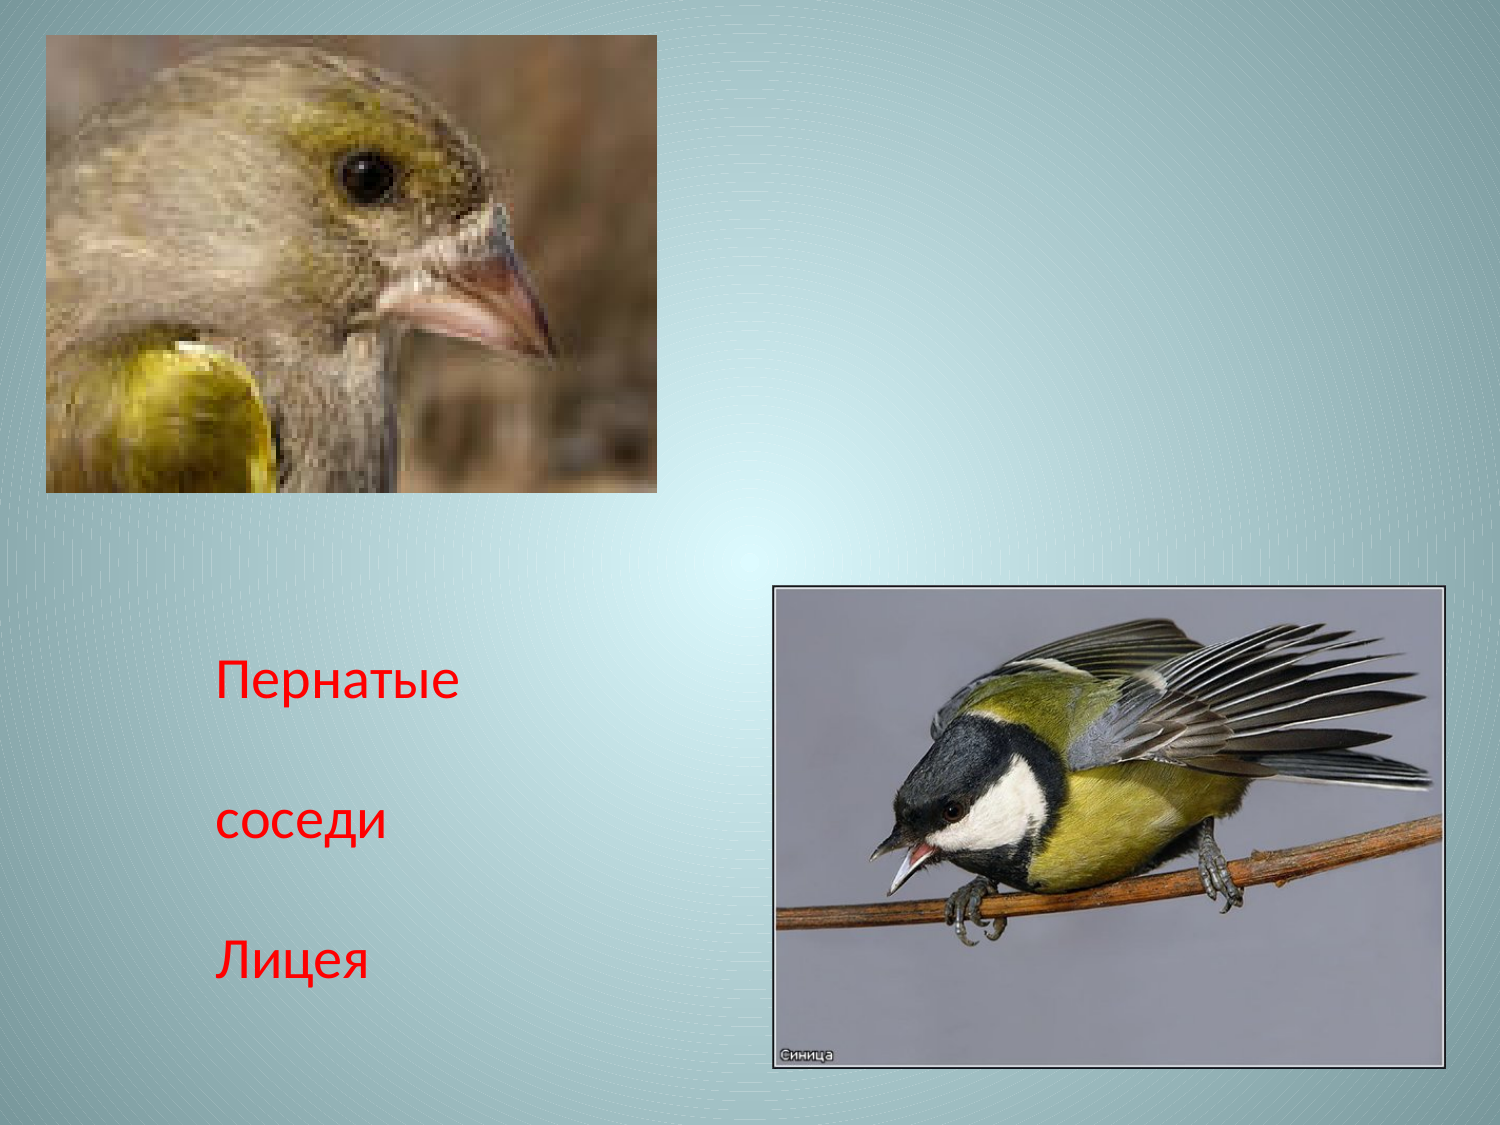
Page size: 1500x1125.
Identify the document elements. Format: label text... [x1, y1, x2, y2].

text_box Пернатые соседи Лицея [200, 632, 503, 998]
picture [46, 34, 657, 493]
picture [771, 585, 1446, 1069]
